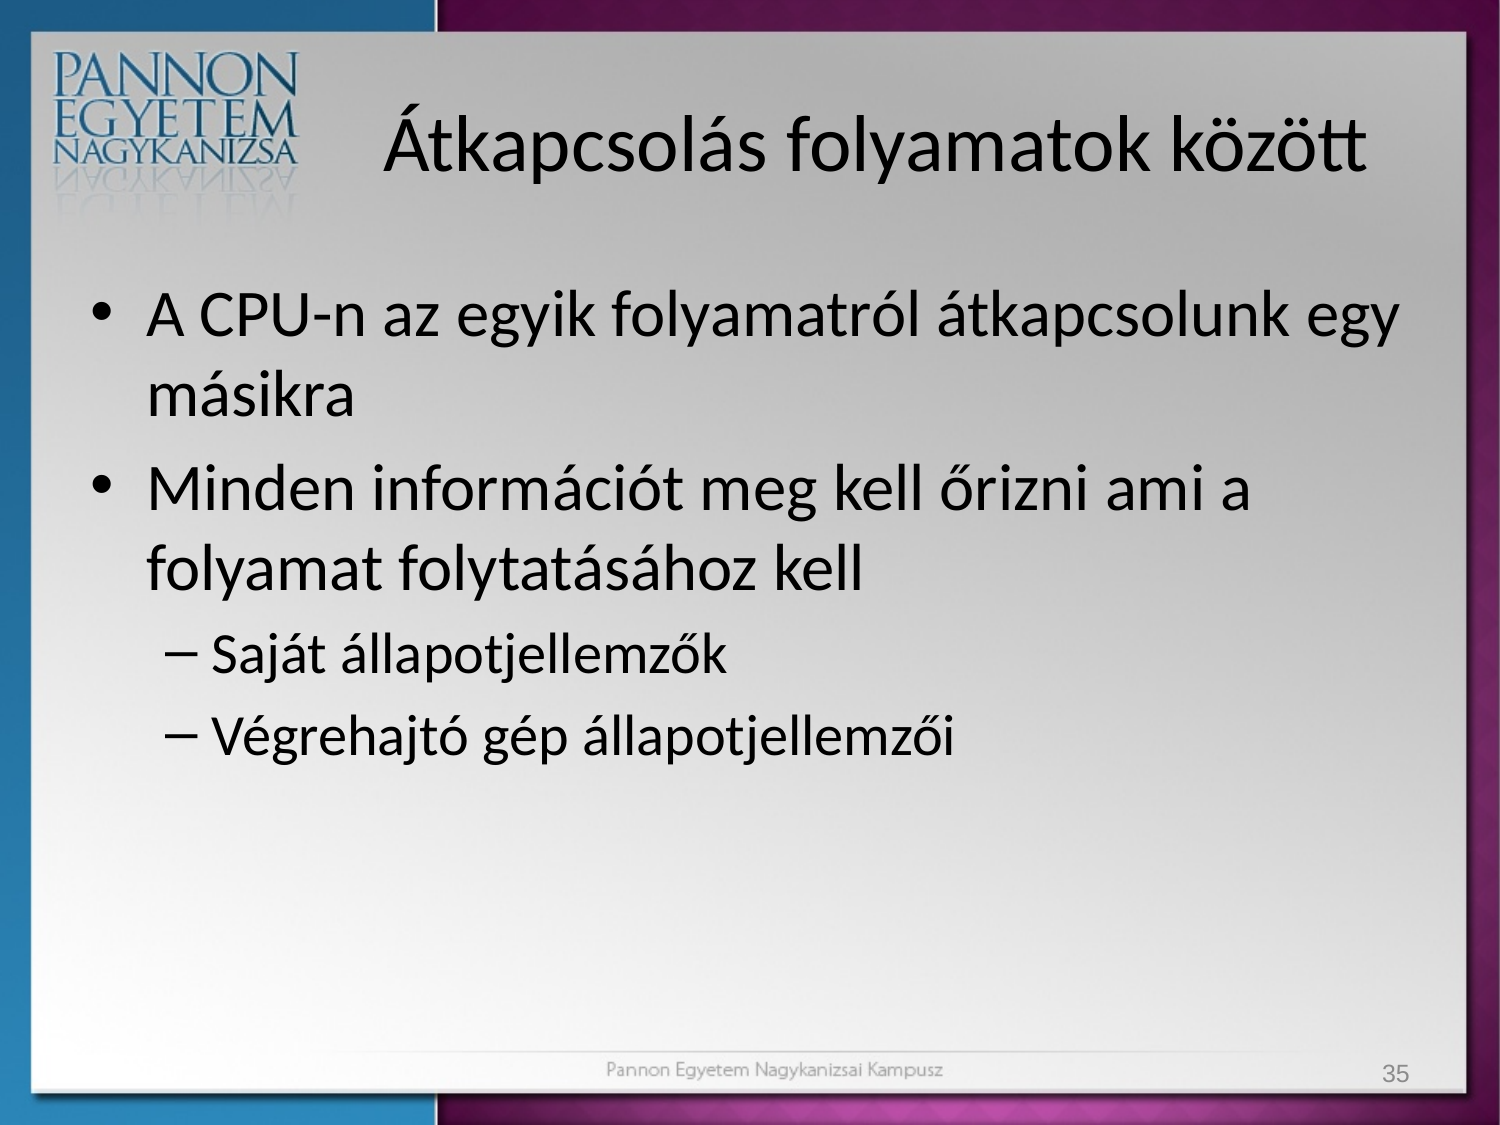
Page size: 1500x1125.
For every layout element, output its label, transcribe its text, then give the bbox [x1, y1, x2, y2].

picture [0, 0, 1500, 1125]
list A CPU-n az egyik folyamatról átkapcsolunk egy másikra Minden információt meg kell őrizni ami a folyamat folytatásához kell Saját állapotjellemzők Végrehajtó gép állapotjellemzői [75, 262, 1425, 1038]
title Átkapcsolás folyamatok között [328, 45, 1425, 233]
slide_number 35 [1074, 1042, 1425, 1103]
